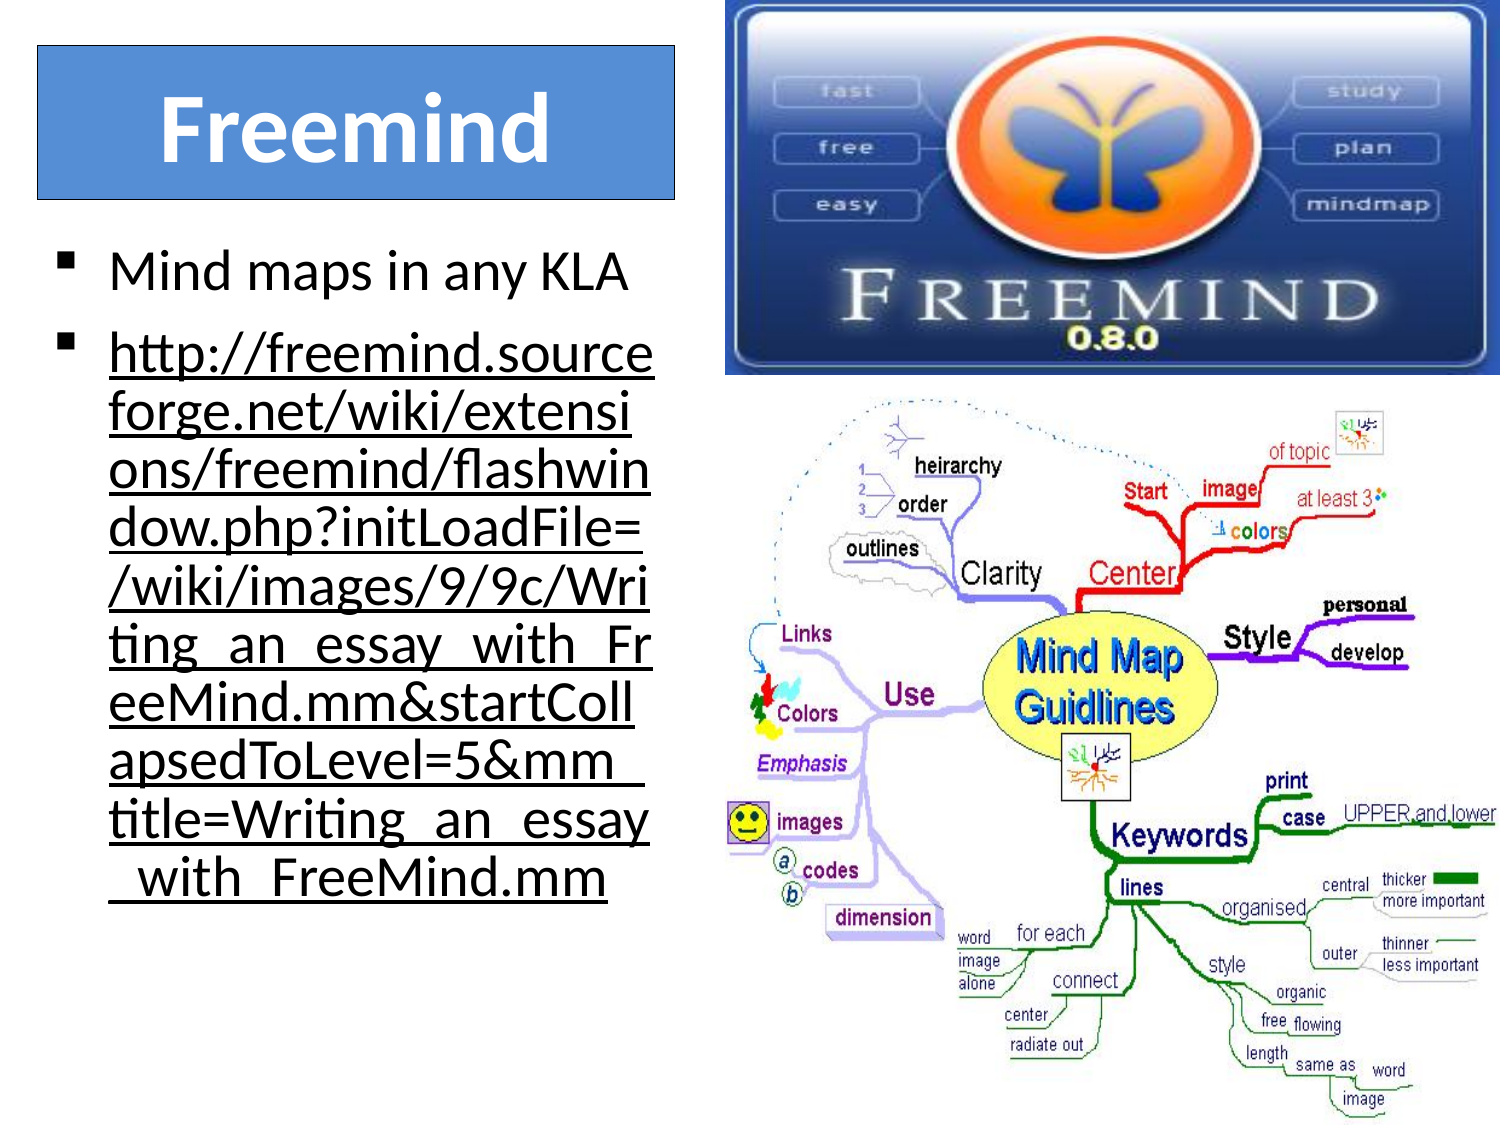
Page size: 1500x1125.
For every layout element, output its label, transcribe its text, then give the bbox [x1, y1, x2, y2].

list Mind maps in any KLA http://freemind.sourceforge.net/wiki/extensions/freemind/flashwindow.php?initLoadFile=/wiki/images/9/9c/Writing_an_essay_with_FreeMind.mm&startCollapsedToLevel=5&mm_title=Writing_an_essay_with_FreeMind.mm [37, 224, 675, 1088]
picture [724, 0, 1500, 1125]
title Freemind [37, 45, 675, 200]
